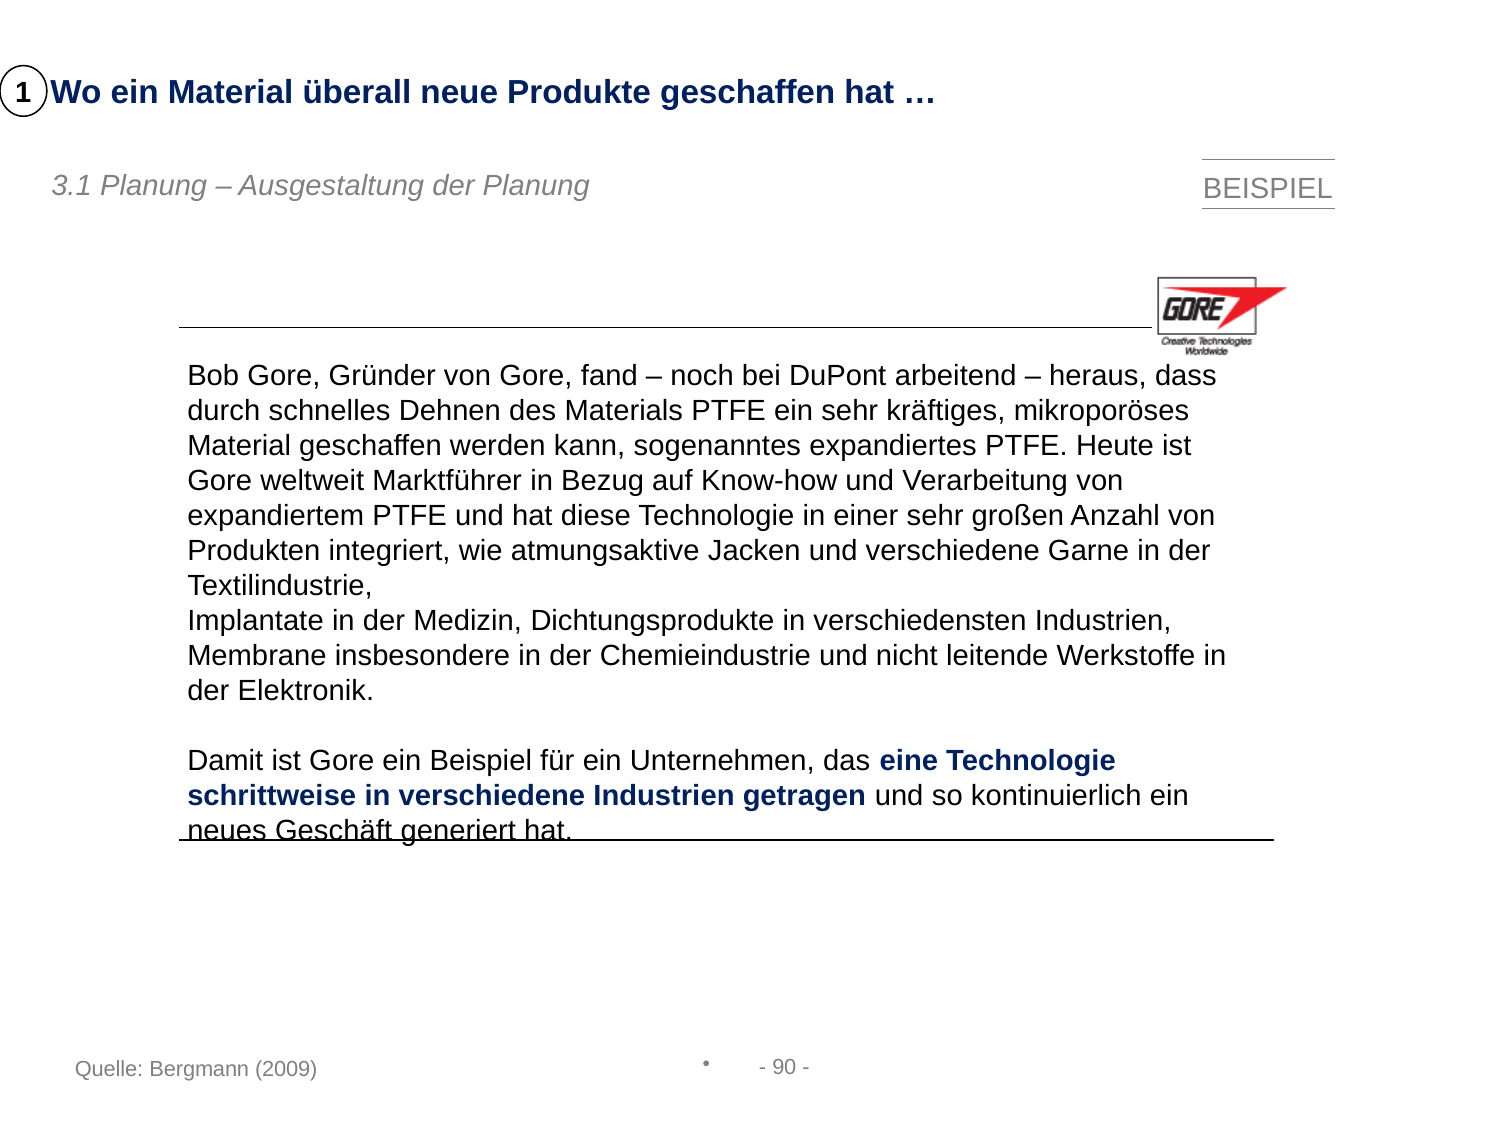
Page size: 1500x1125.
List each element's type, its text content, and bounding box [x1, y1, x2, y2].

text_box 3.1 Planung – Ausgestaltung der Planung [36, 159, 606, 209]
text_box Bob Gore, Gründer von Gore, fand – noch bei DuPont arbeitend – heraus, dass durch schnelles Dehnen des Materials PTFE ein sehr kräftiges, mikroporöses Material geschaffen werden kann, sogenanntes expandiertes PTFE. Heute ist Gore weltweit Marktführer in Bezug auf Know-how und Verarbeitung von expandiertem PTFE und hat diese Technologie in einer sehr großen Anzahl von Produkten integriert, wie atmungsaktive Jacken und verschiedene Garne in der Textilindustrie, Implantate in der Medizin, Dichtungsprodukte in verschiedensten Industrien, Membrane insbesondere in der Chemieindustrie und nicht leitende Werkstoffe in der Elektronik. Damit ist Gore ein Beispiel für ein Unternehmen, das eine Technologie schrittweise in verschiedene Industrien getragen und so kontinuierlich ein neues Geschäft generiert hat. [172, 349, 1277, 854]
slide_number - 90 - [599, 1045, 913, 1093]
text_box Wo ein Material überall neue Produkte geschaffen hat … [35, 63, 1433, 118]
picture [1151, 273, 1289, 358]
text_box Quelle: Bergmann (2009) [60, 1046, 339, 1088]
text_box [0, 65, 51, 118]
text_box BEISPIEL [1188, 161, 1349, 212]
